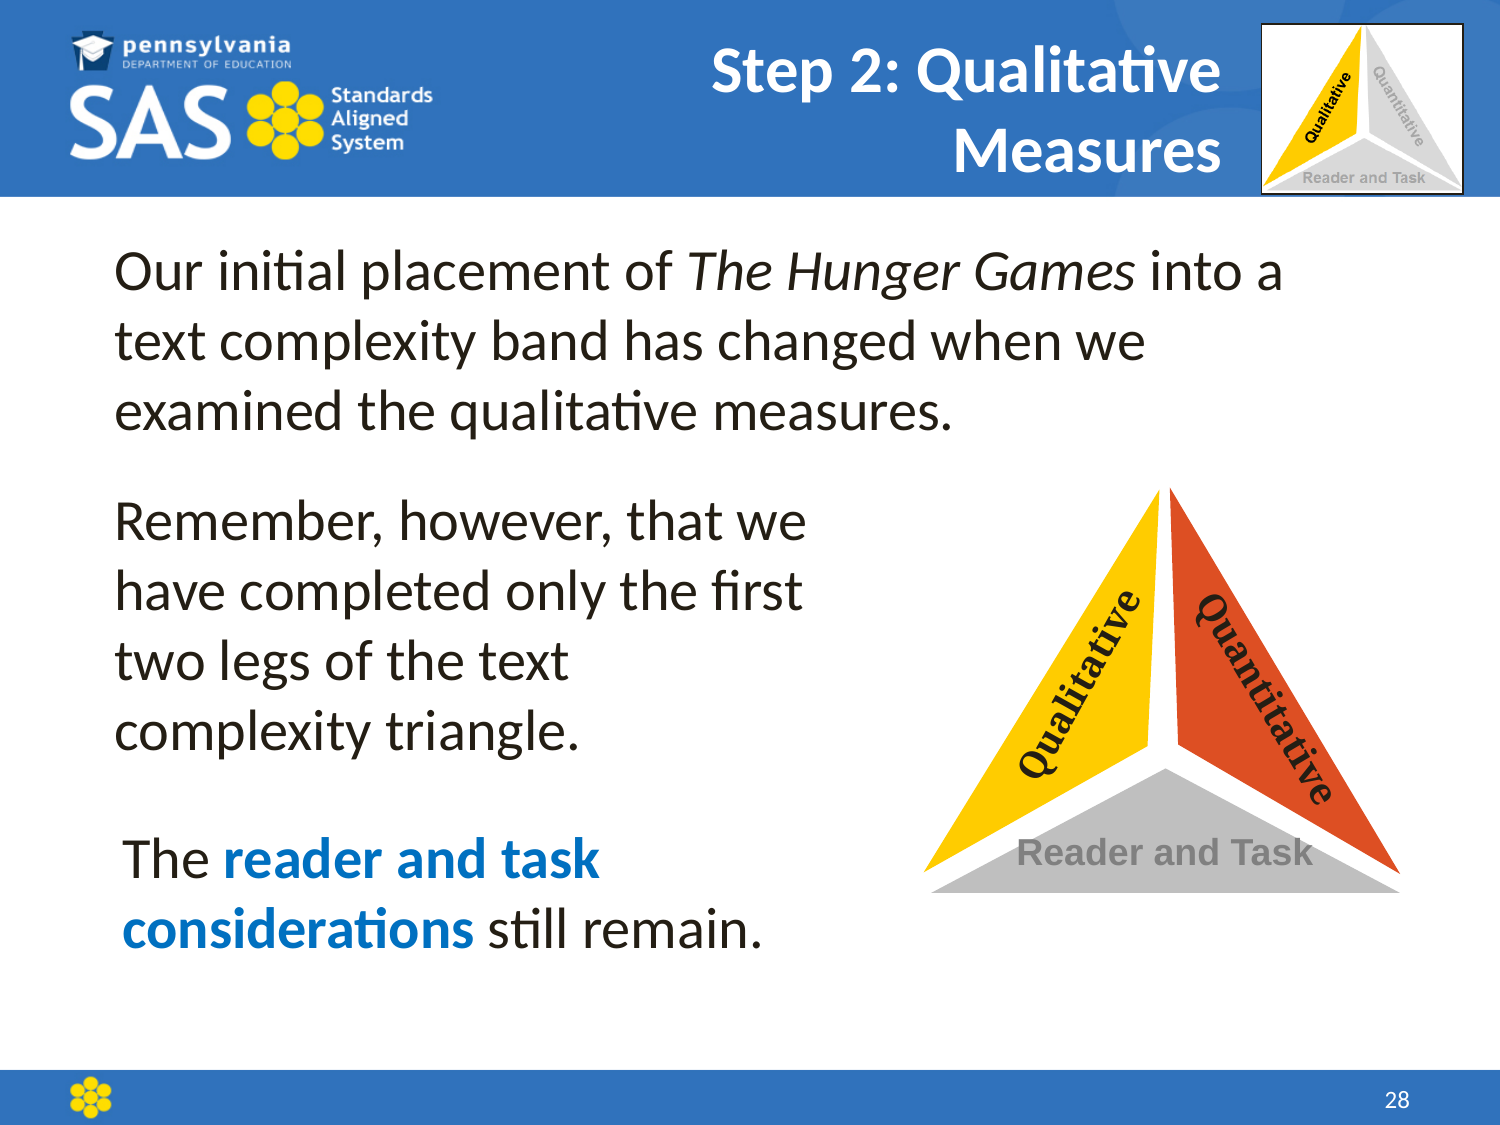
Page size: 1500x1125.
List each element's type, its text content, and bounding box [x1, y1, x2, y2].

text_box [930, 487, 1401, 939]
title Step 2: Qualitative Measures [437, 0, 1238, 212]
picture [0, 0, 1500, 1125]
text_box The reader and task considerations still remain. [107, 813, 863, 1018]
text_box Our initial placement of The Hunger Games into a text complexity band has changed when we examined the qualitative measures. [99, 224, 1375, 450]
slide_number 28 [1247, 1072, 1425, 1125]
text_box Remember, however, that we have completed only the first two legs of the text complexity triangle. [99, 474, 849, 770]
